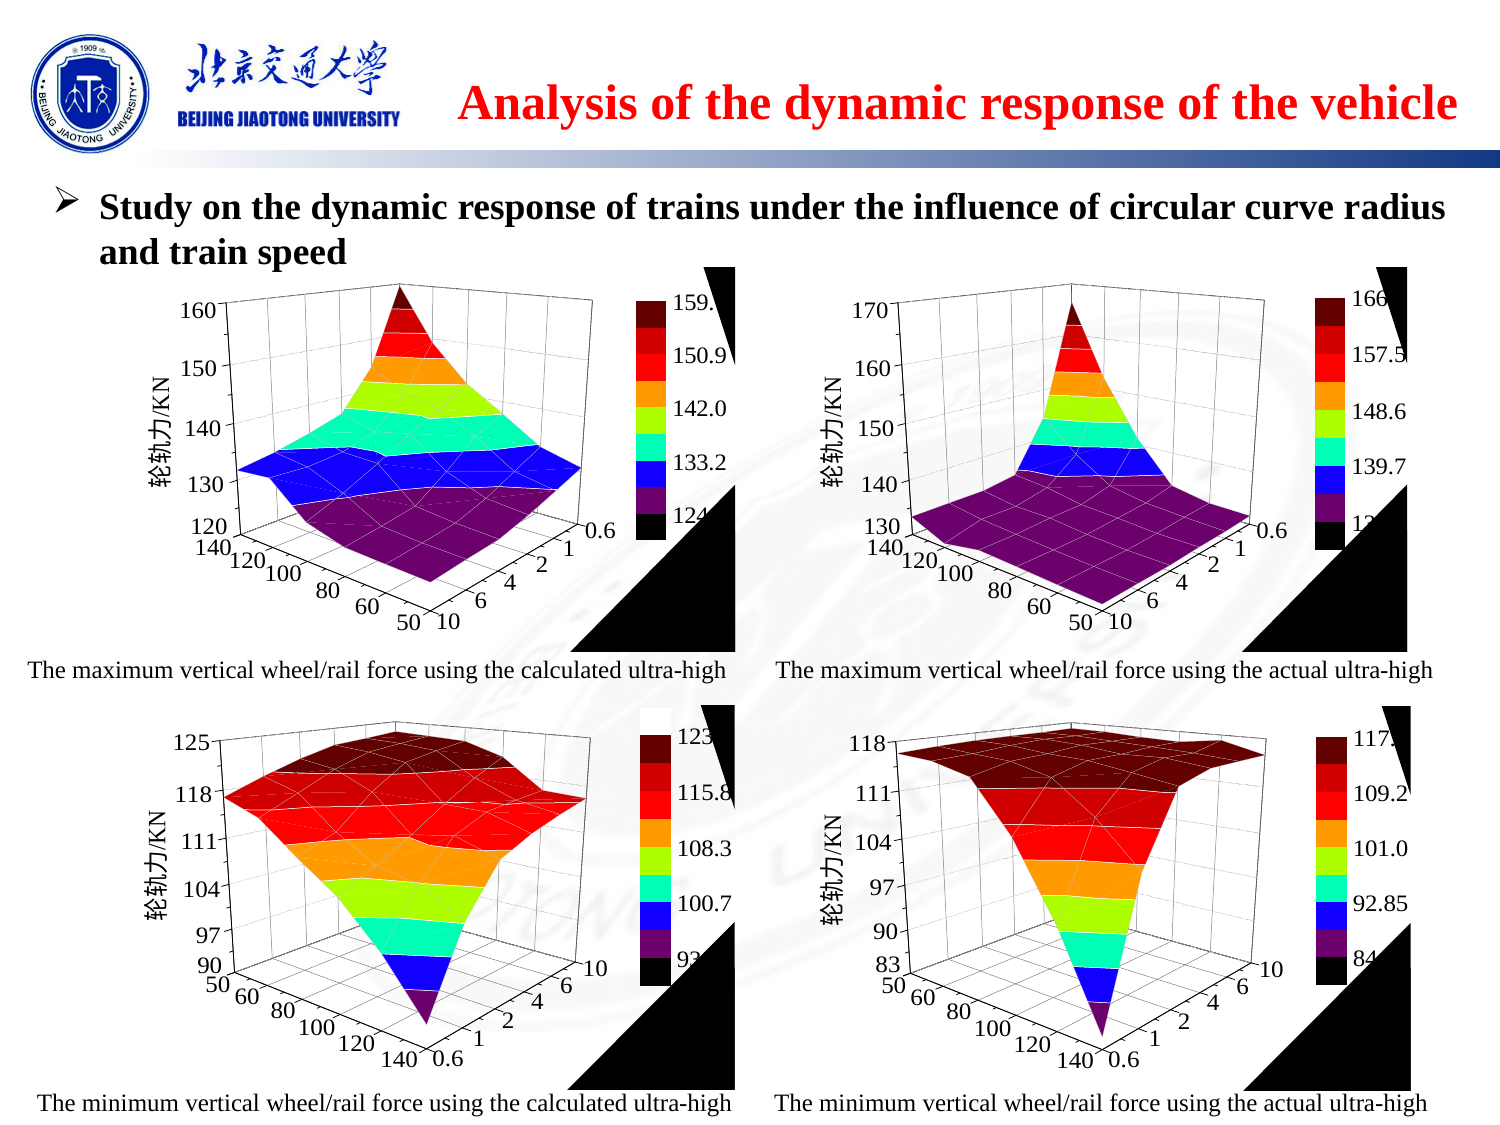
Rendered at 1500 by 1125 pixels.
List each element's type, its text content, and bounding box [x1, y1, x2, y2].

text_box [139, 705, 735, 1090]
text_box Study on the dynamic response of trains under the influence of circular curve radius and train speed [37, 174, 1488, 280]
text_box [815, 706, 1411, 1091]
text_box The minimum vertical wheel/rail force using the calculated ultra-high [22, 1078, 760, 1124]
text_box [815, 267, 1408, 652]
text_box Analysis of the dynamic response of the vehicle [280, 62, 1486, 138]
text_box The maximum vertical wheel/rail force using the actual ultra-high [760, 646, 1474, 692]
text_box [143, 267, 736, 652]
text_box The maximum vertical wheel/rail force using the calculated ultra-high [12, 646, 760, 692]
text_box The minimum vertical wheel/rail force using the actual ultra-high [759, 1079, 1450, 1125]
picture [0, 0, 1500, 1125]
